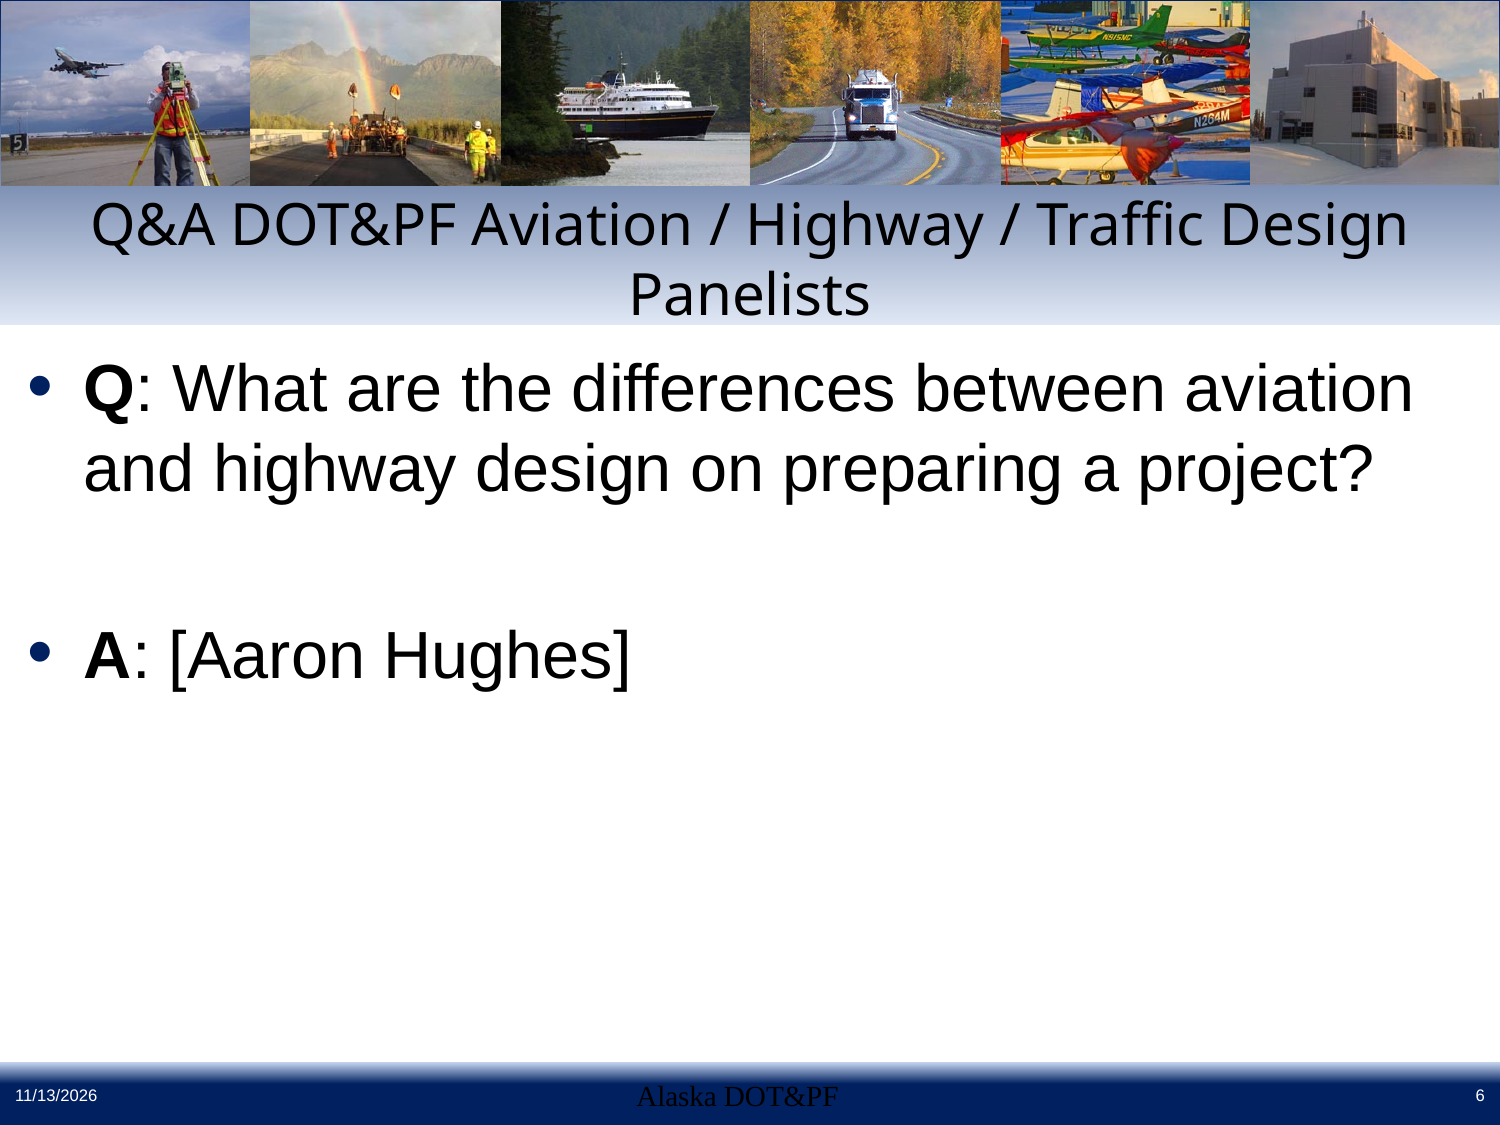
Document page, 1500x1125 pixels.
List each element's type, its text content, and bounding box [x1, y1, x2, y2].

list Q: What are the differences between aviation and highway design on preparing a project? A: [Aaron Hughes] [12, 337, 1488, 1050]
footer Alaska DOT&PF [500, 1065, 975, 1125]
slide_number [0, 1065, 350, 1125]
title Q&A DOT&PF Aviation / Highway / Traffic Design Panelists [0, 189, 1500, 325]
slide_number 6 [1149, 1065, 1500, 1125]
picture [1, 1, 1499, 186]
